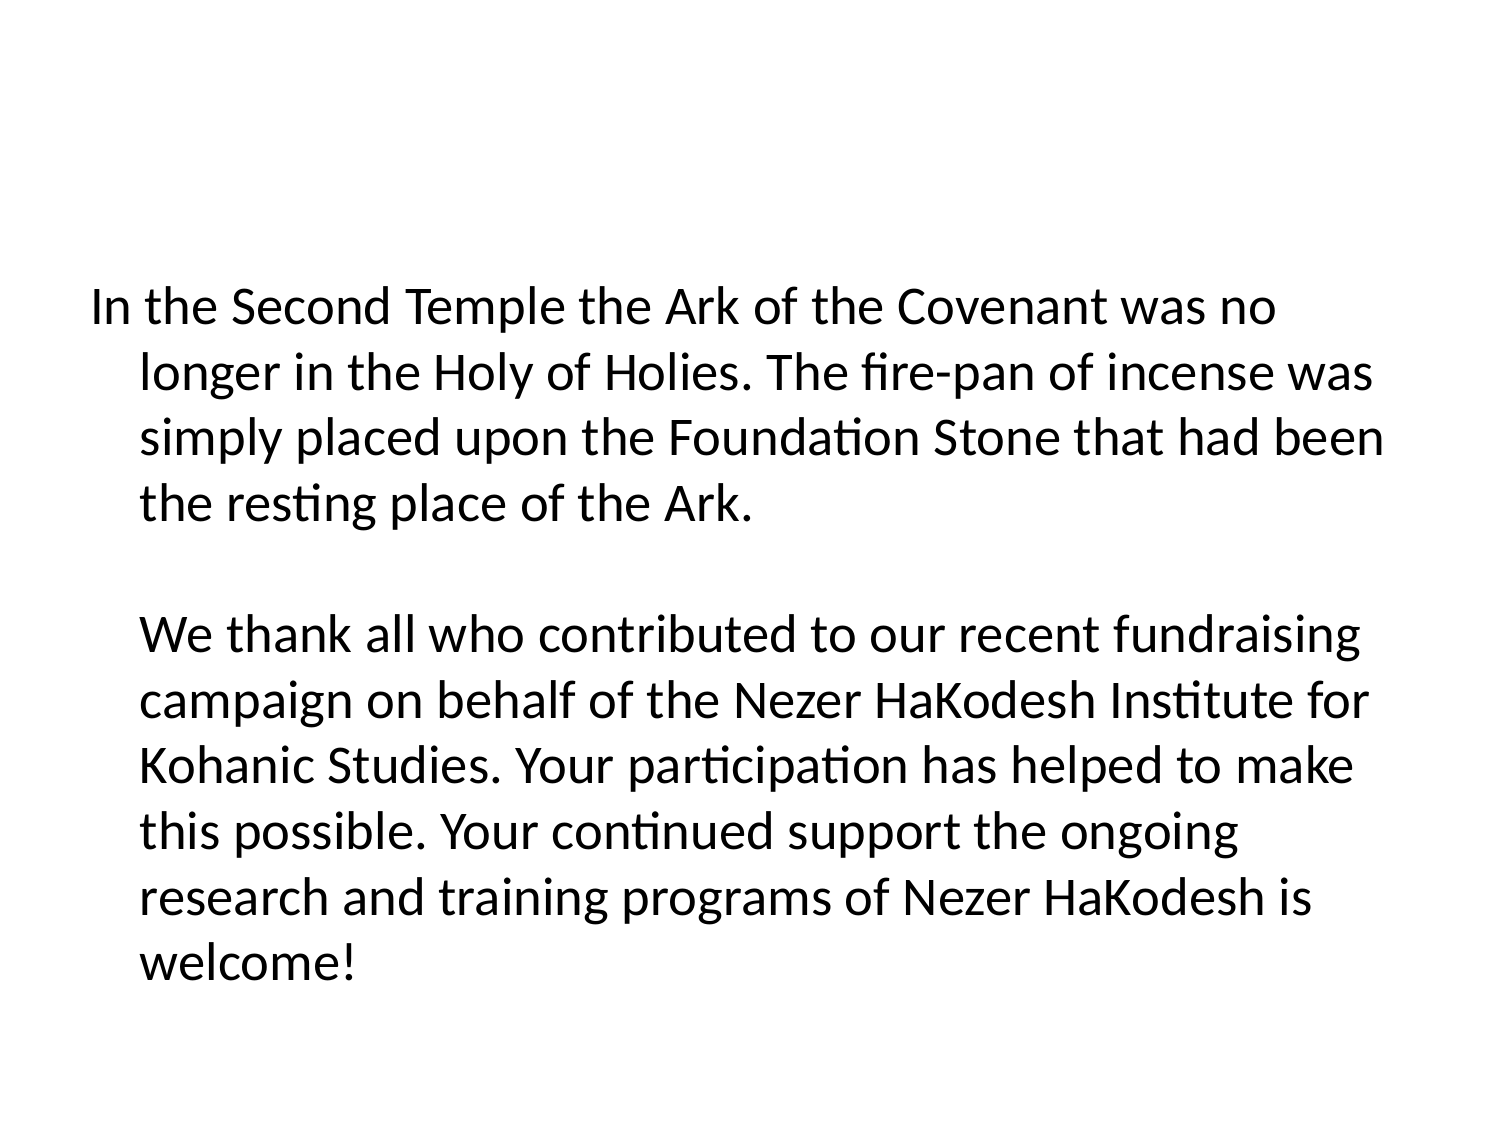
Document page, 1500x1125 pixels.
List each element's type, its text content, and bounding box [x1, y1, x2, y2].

list In the Second Temple the Ark of the Covenant was no longer in the Holy of Holies. The fire-pan of incense was simply placed upon the Foundation Stone that had been the resting place of the Ark. We thank all who contributed to our recent fundraising campaign on behalf of the Nezer HaKodesh Institute for Kohanic Studies. Your participation has helped to make this possible. Your continued support the ongoing research and training programs of Nezer HaKodesh is welcome! [75, 262, 1425, 1005]
